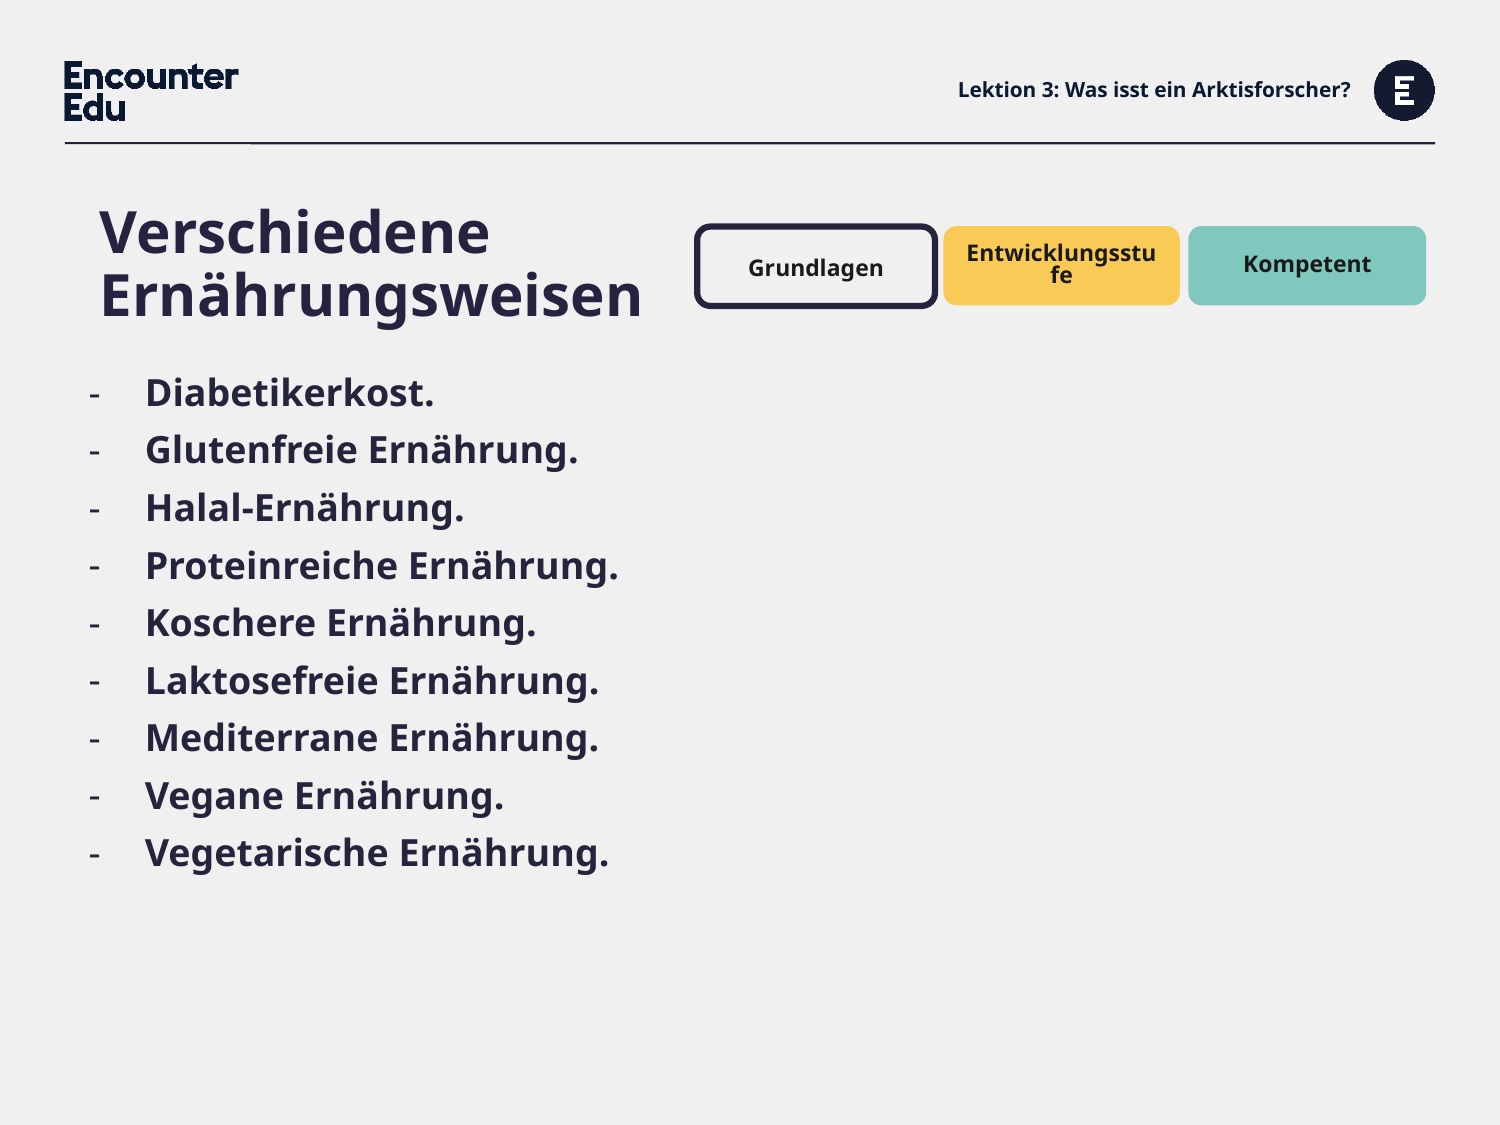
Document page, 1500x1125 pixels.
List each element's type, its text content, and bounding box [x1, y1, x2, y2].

text_box Kompetent [1187, 225, 1428, 307]
picture [1372, 58, 1436, 122]
text_box Diabetikerkost. Glutenfreie Ernährung. Halal-Ernährung. Proteinreiche Ernährung. Koschere Ernährung. Laktosefreie Ernährung. Mediterrane Ernährung. Vegane Ernährung. Vegetarische Ernährung. [73, 361, 1087, 882]
picture [60, 59, 243, 122]
text_box Entwicklungsstufe [942, 225, 1181, 307]
text_box Verschiedene Ernährungsweisen [92, 220, 729, 311]
text_box Grundlagen [696, 225, 936, 307]
title Lektion 3: Was isst ein Arktisforscher? [749, 67, 1359, 114]
